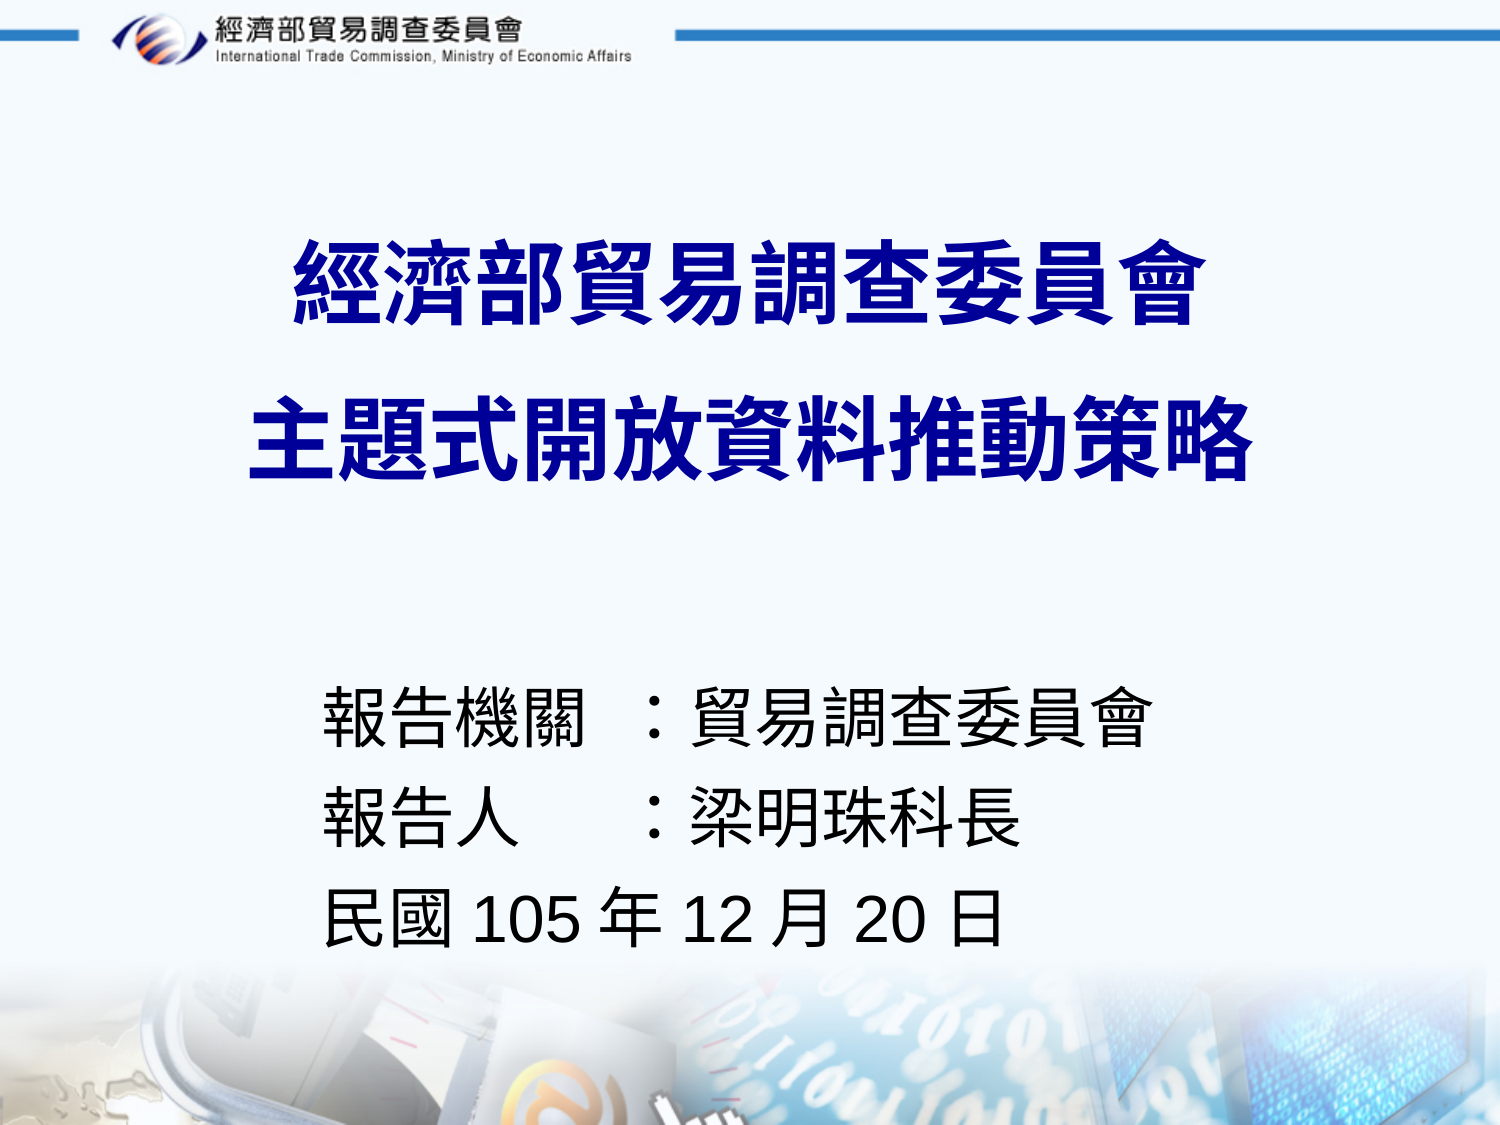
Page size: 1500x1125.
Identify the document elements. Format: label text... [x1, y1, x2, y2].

picture [0, 0, 1500, 218]
text_box 經濟部貿易調查委員會 主題式開放資料推動策略 [0, 218, 1500, 500]
text_box 報告機關 ：貿易調查委員會 報告人 ：梁明珠科長 民國105年12月20日 [306, 668, 1194, 964]
picture [0, 500, 1500, 1125]
